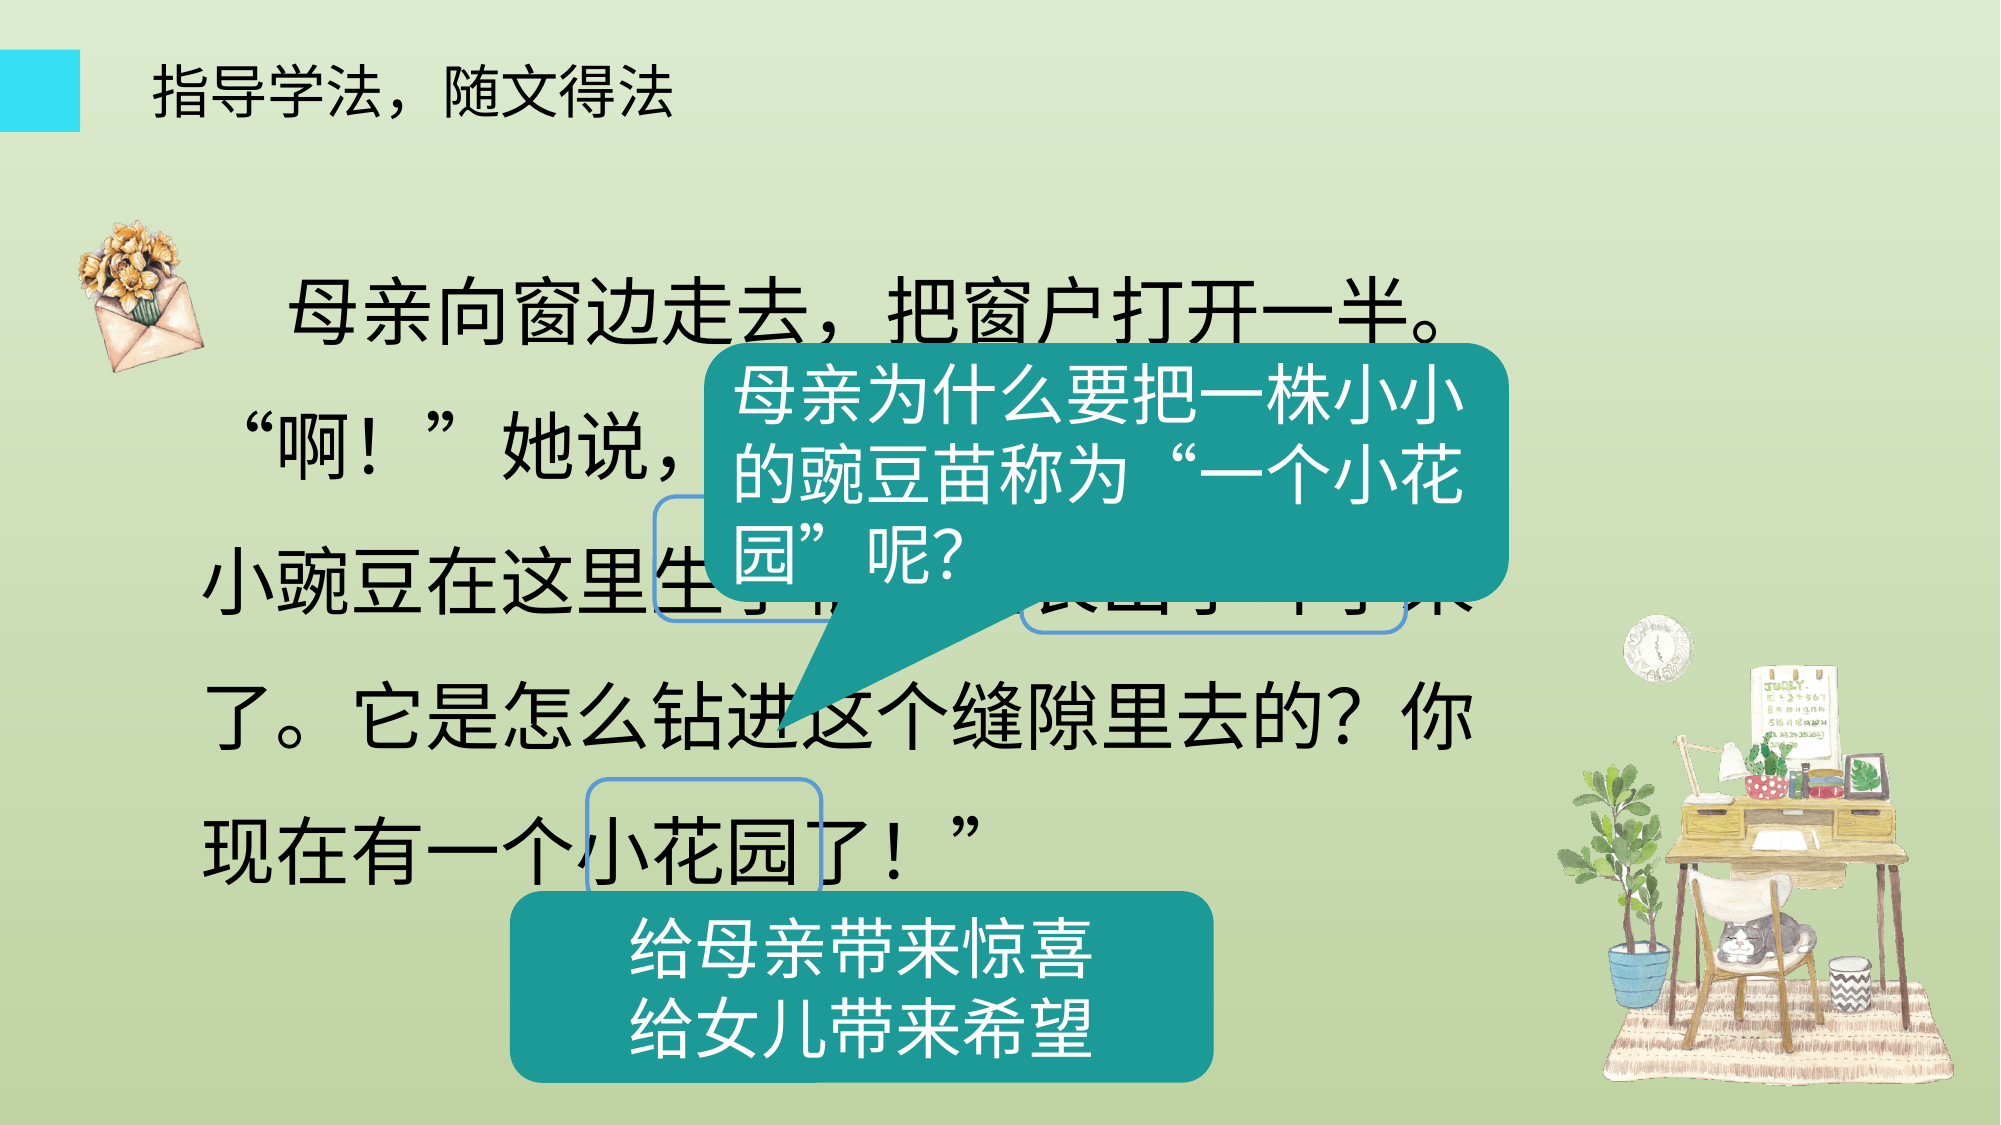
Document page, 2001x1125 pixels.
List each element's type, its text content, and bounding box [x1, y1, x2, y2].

text_box [586, 778, 823, 890]
picture [1548, 597, 1979, 1092]
text_box 母亲为什么要把一株小小的豌豆苗称为“一个小花园”呢？ [703, 341, 1510, 733]
text_box 给母亲带来惊喜 给女儿带来希望 [508, 890, 1215, 1084]
text_box [1020, 603, 1407, 634]
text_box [0, 48, 694, 135]
picture [28, 150, 216, 383]
text_box 母亲向窗边走去，把窗户打开一半。“啊！”她说，“我的天，原来是一粒小豌豆在这里生了根，还长出小叶子来了。它是怎么钻进这个缝隙里去的？你现在有一个小花园了！” [185, 211, 1539, 902]
text_box [653, 495, 836, 623]
